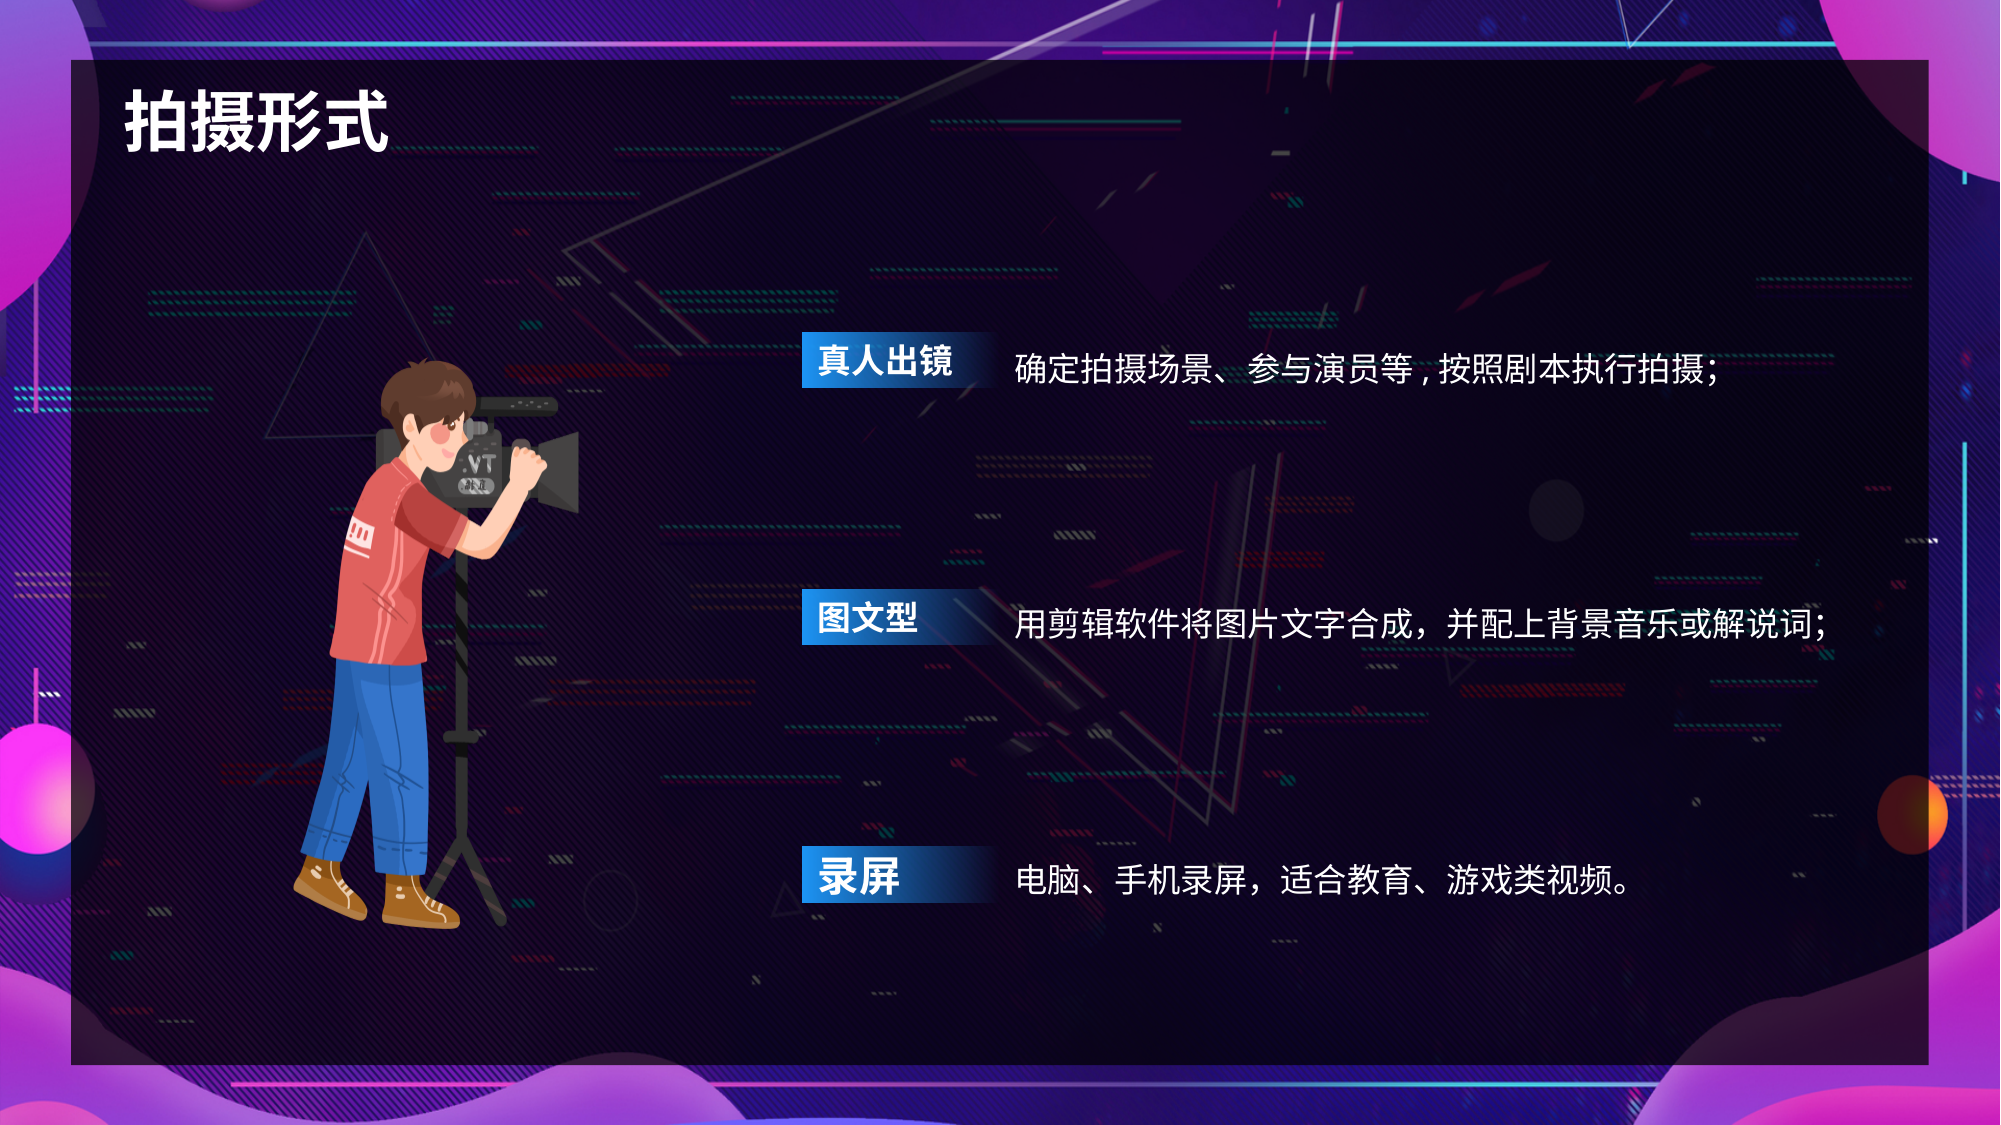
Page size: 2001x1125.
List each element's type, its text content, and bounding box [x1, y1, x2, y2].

text_box 图文型 [802, 588, 999, 646]
text_box 拍摄形式 [108, 72, 648, 168]
text_box 电脑、手机录屏，适合教育、游戏类视频。 [999, 839, 1999, 907]
text_box 真人出镜 [802, 331, 999, 389]
text_box 用剪辑软件将图片文字合成，并配上背景音乐或解说词； [999, 584, 2000, 651]
text_box 录屏 [802, 846, 999, 903]
picture [0, 0, 2000, 1125]
text_box 确定拍摄场景、参与演员等,按照剧本执行拍摄； [999, 328, 2000, 396]
